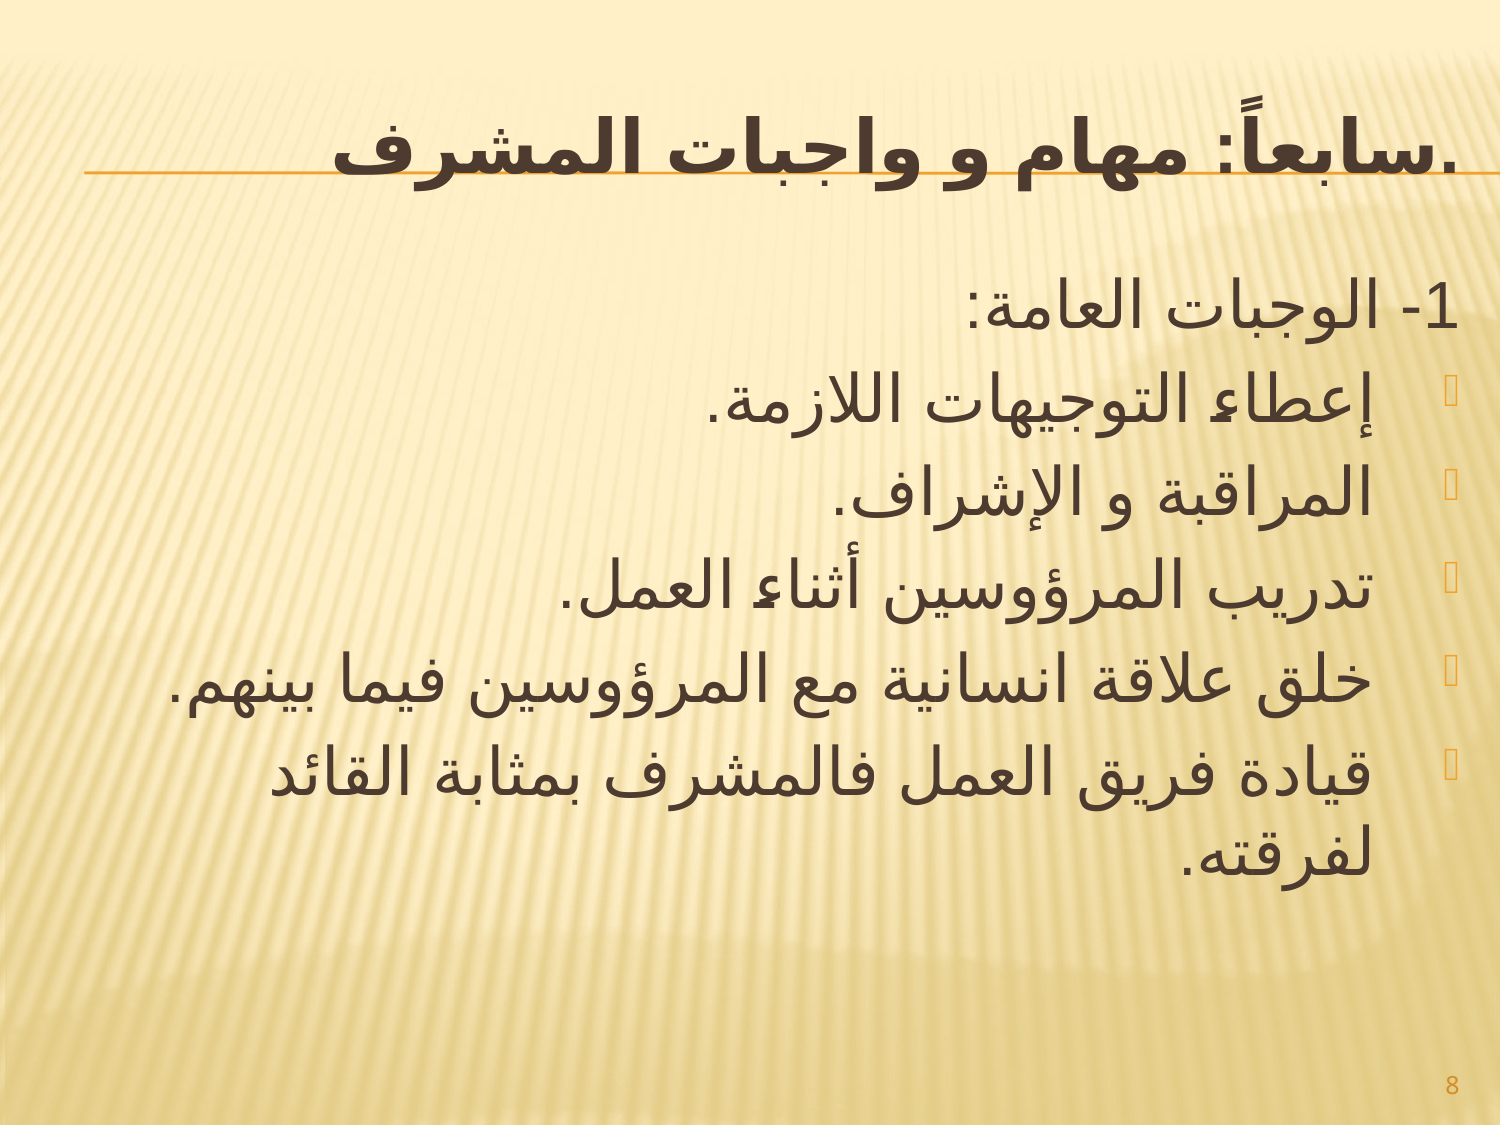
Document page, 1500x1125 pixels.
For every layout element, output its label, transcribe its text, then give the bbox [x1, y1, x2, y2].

title سابعاً: مهام و واجبات المشرف. [50, 75, 1475, 213]
slide_number 8 [1350, 1061, 1475, 1103]
list 1- الوجبات العامة: إعطاء التوجيهات اللازمة. المراقبة و الإشراف. تدريب المرؤوسين أثناء العمل. خلق علاقة انسانية مع المرؤوسين فيما بينهم. قيادة فريق العمل فالمشرف بمثابة القائد لفرقته. [50, 254, 1475, 998]
